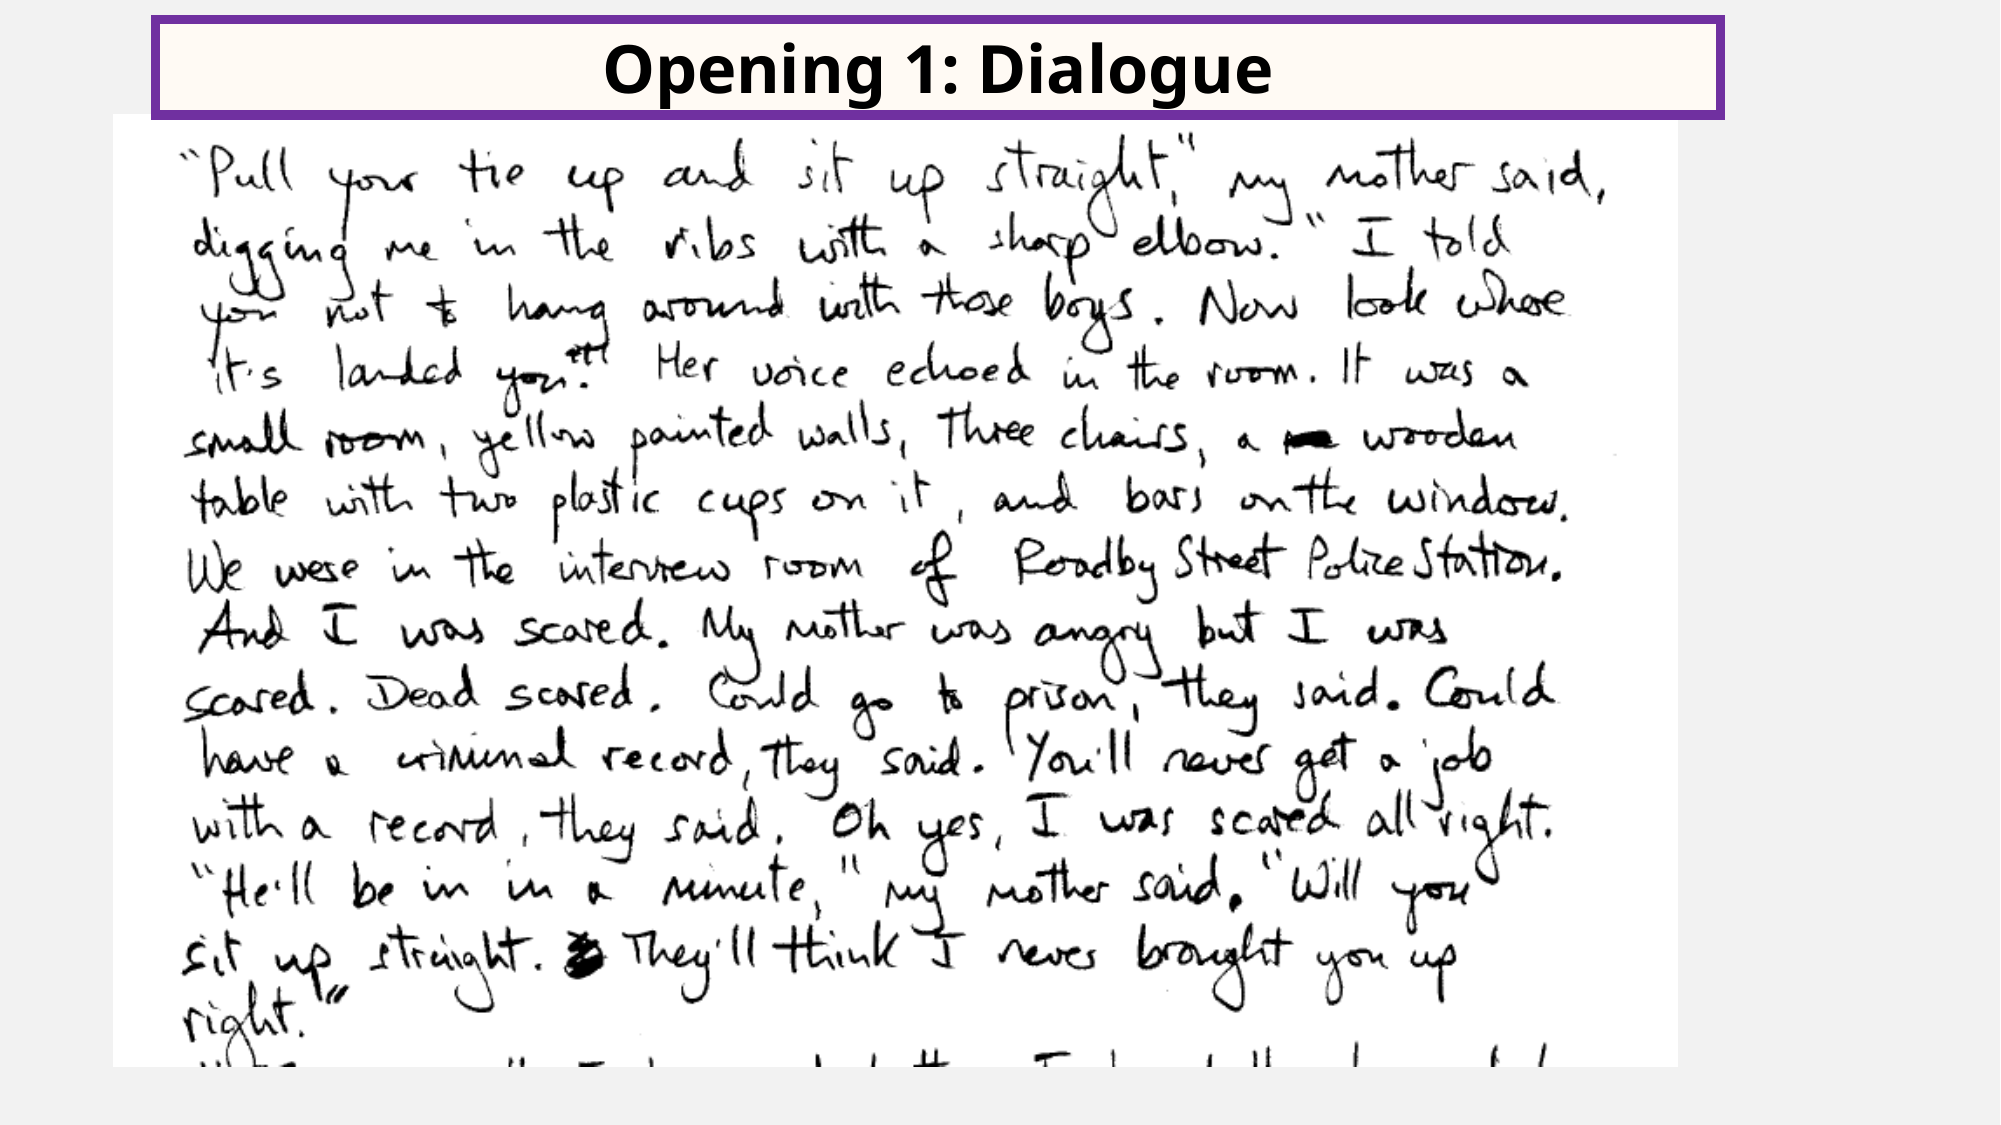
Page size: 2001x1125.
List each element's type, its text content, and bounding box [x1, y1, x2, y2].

text_box Opening 1: Dialogue [155, 19, 1721, 115]
picture [113, 114, 1678, 1067]
